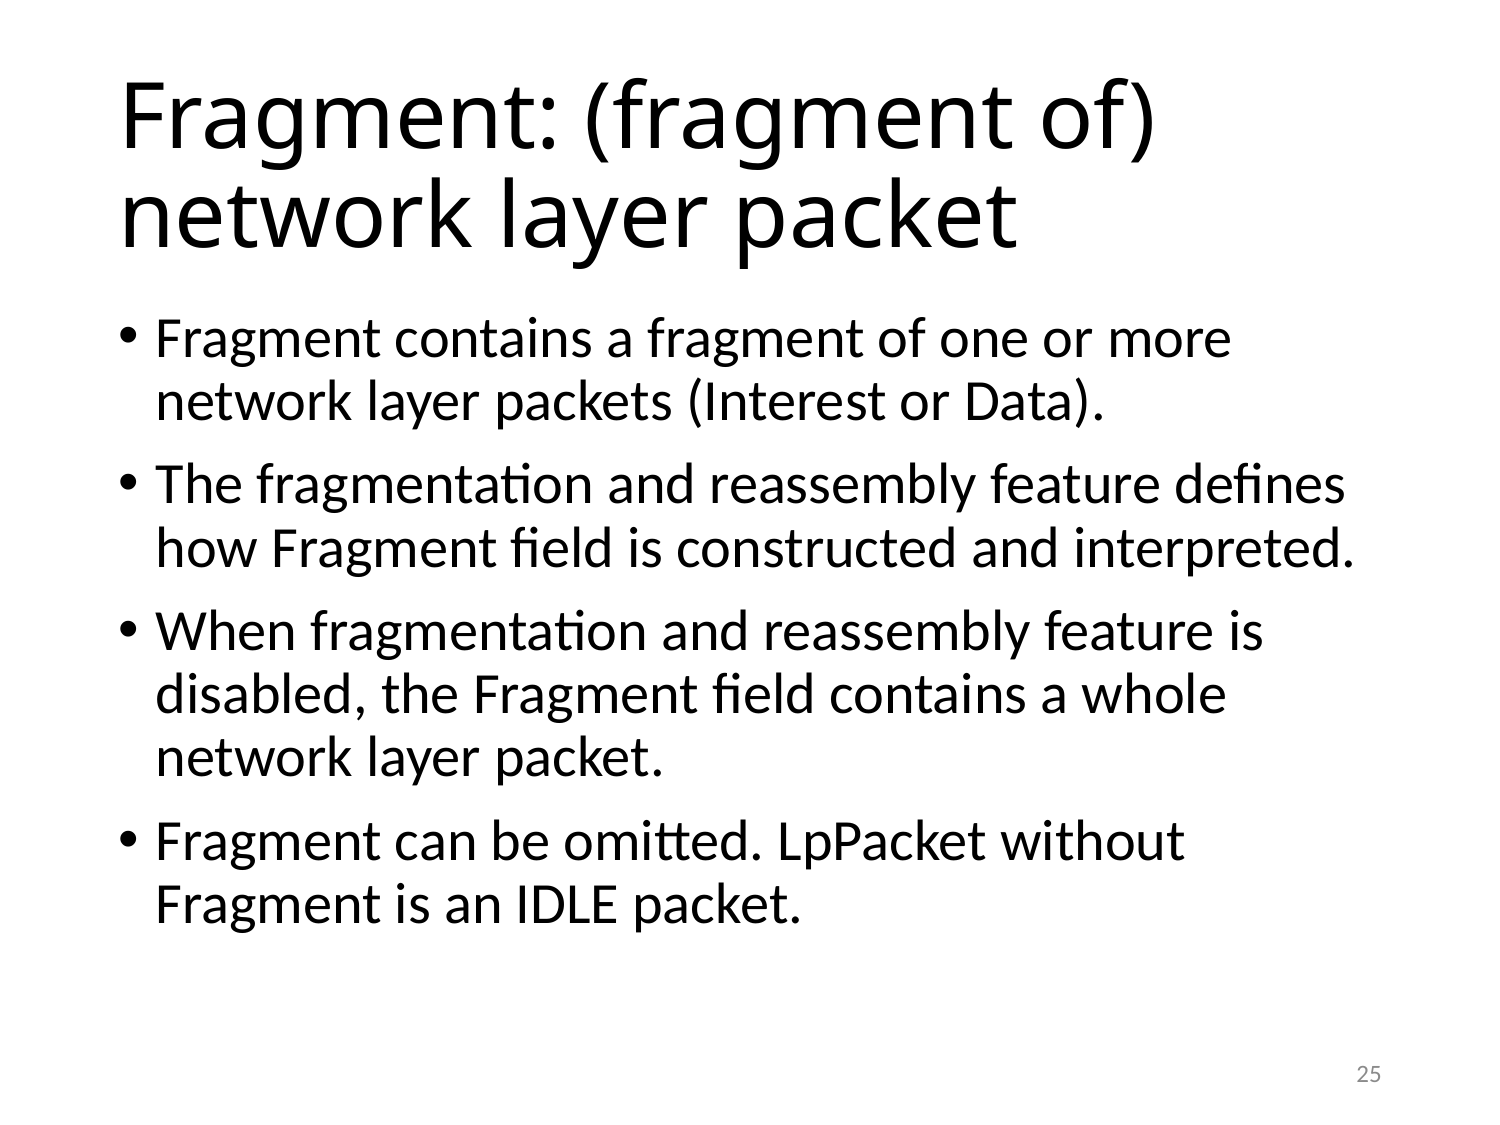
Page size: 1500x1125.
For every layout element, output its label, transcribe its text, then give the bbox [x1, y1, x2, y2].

slide_number 25 [1059, 1042, 1397, 1103]
list Fragment contains a fragment of one or more network layer packets (Interest or Data). The fragmentation and reassembly feature defines how Fragment field is constructed and interpreted. When fragmentation and reassembly feature is disabled, the Fragment field contains a whole network layer packet. Fragment can be omitted. LpPacket without Fragment is an IDLE packet. [103, 299, 1397, 1014]
title Fragment: (fragment of) network layer packet [103, 59, 1397, 278]
